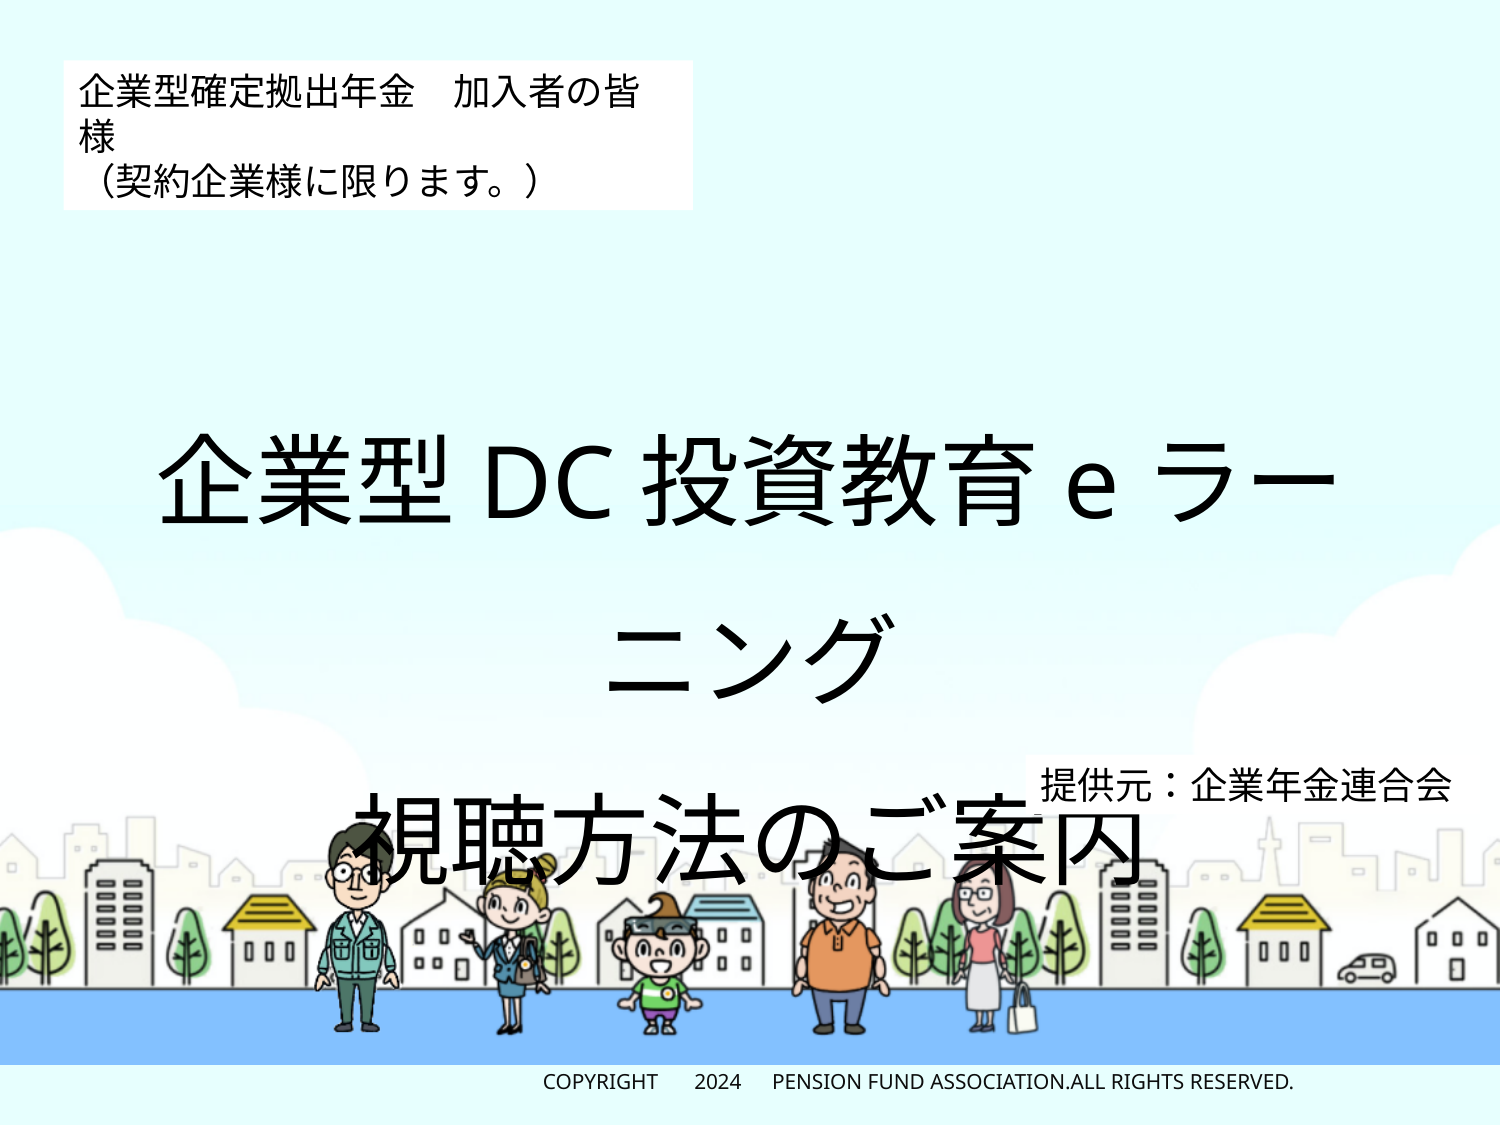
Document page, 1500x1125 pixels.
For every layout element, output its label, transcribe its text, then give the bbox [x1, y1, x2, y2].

text_box 企業型確定拠出年金 加入者の皆様 （契約企業様に限ります。） [63, 60, 693, 211]
picture [0, 504, 1500, 1065]
text_box 企業型DC投資教育eラーニング 視聴方法のご案内 [91, 350, 1409, 500]
text_box Copyright 2024 Pension Fund Association.All Rights Reserved. [444, 1074, 1393, 1102]
